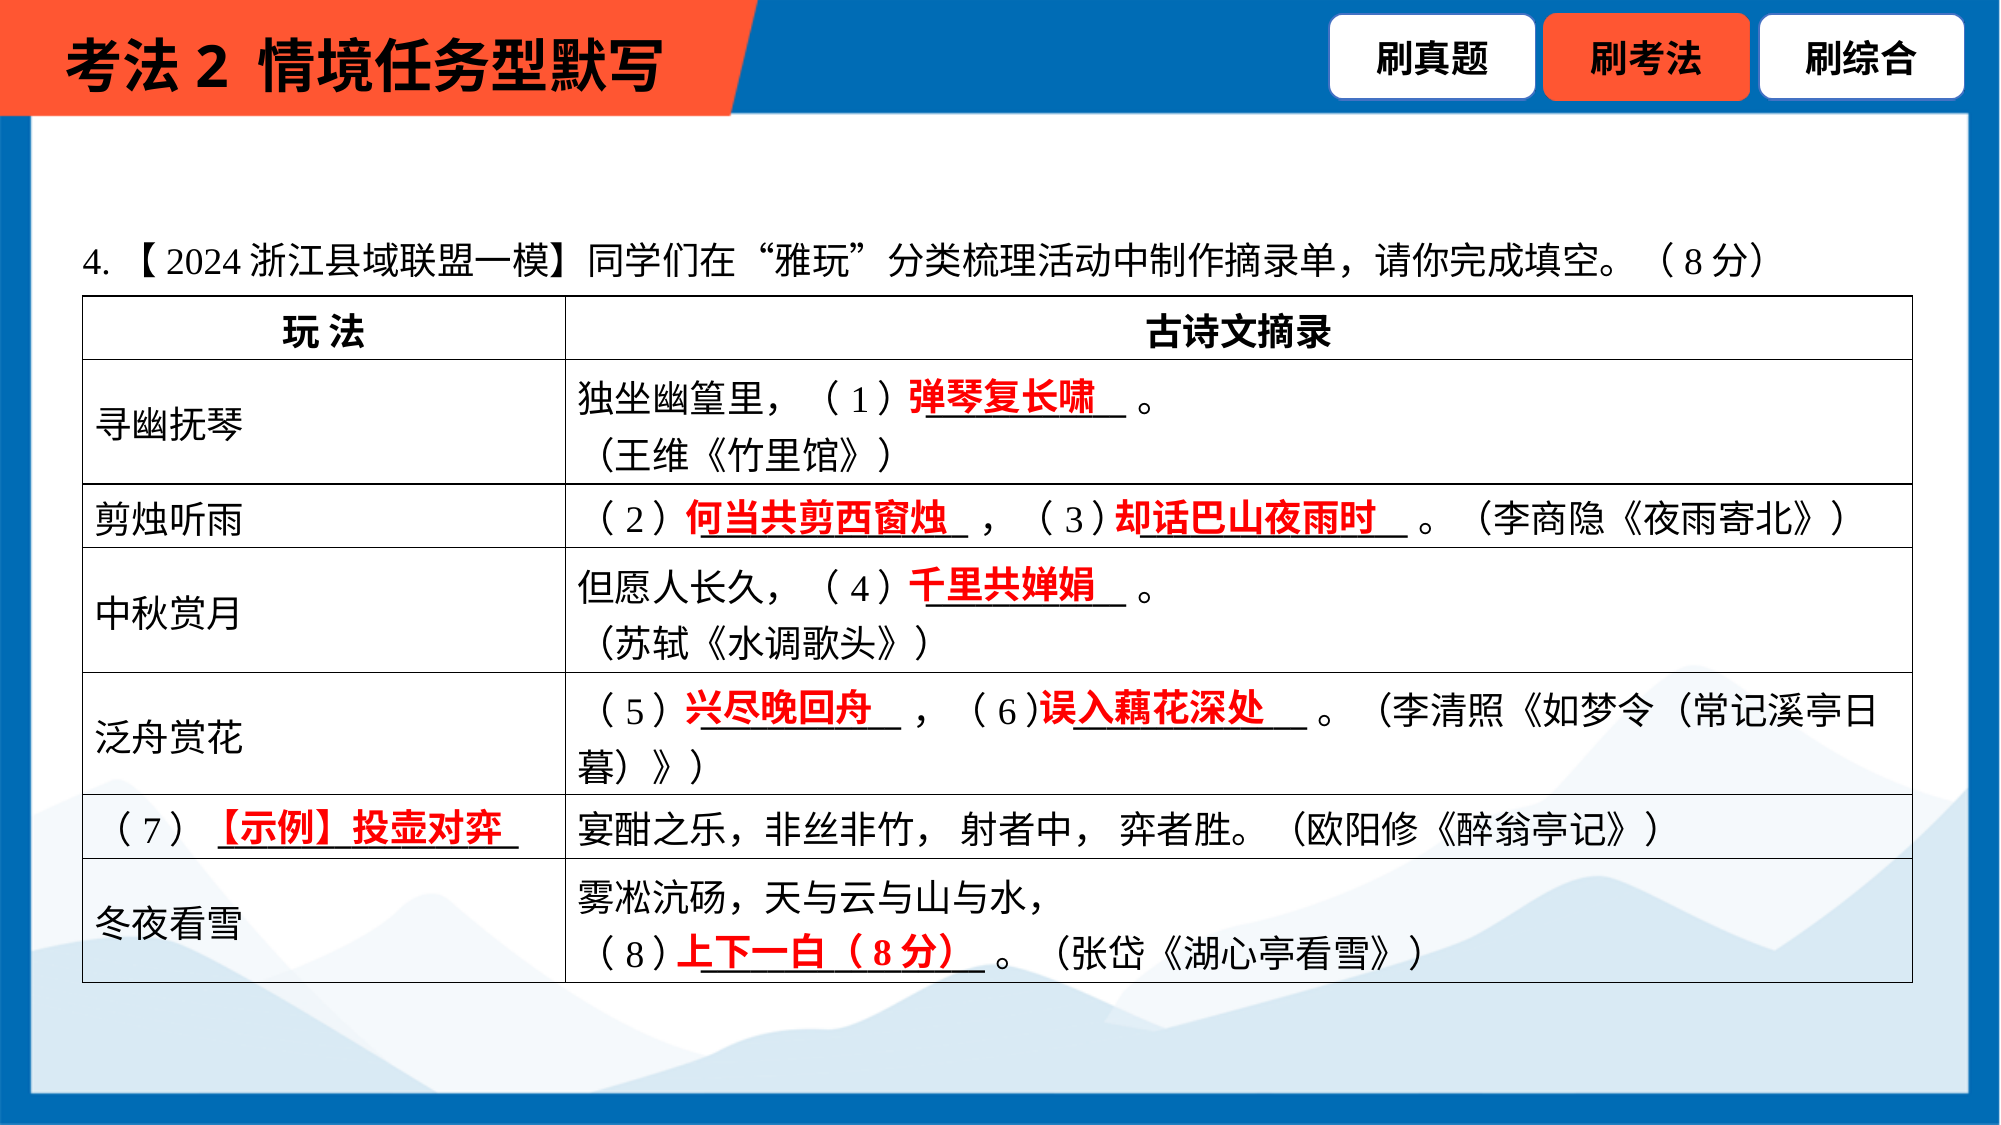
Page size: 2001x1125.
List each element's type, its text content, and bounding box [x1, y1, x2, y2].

text_box 弹琴复长啸 [894, 361, 1110, 413]
text_box 上下一白（8分） [671, 916, 981, 969]
text_box 却话巴山夜雨时 [1101, 482, 1391, 535]
table_cell 雾凇沆砀，天与云与山与水， （8）_________________。（张岱《湖心亭看雪》） [566, 859, 1912, 982]
table_cell （2）________________，（3）________________。（李商隐《夜雨寄北》） [566, 485, 1912, 547]
table_cell （7）__________________ [83, 795, 565, 858]
picture [0, 0, 2000, 1125]
text_box 误入藕花深处 [1026, 673, 1279, 725]
text_box 千里共婵娟 [894, 549, 1110, 602]
table_cell 冬夜看雪 [83, 859, 565, 982]
table_cell 寻幽抚琴 [83, 360, 565, 483]
table_cell （5）____________，（6）______________。（李清照《如梦令（常记溪亭日 暮）》） [566, 673, 1912, 794]
table_cell 中秋赏月 [83, 548, 565, 672]
table_cell 剪烛听雨 [83, 485, 565, 547]
table_header 古诗文摘录 [566, 297, 1912, 359]
text_box 兴尽晚回舟 [671, 673, 887, 725]
table_cell 独坐幽篁里，（1）____________。 （王维《竹里馆》） [566, 360, 1912, 483]
table_cell 泛舟赏花 [83, 673, 565, 794]
table_header 玩 法 [83, 297, 565, 359]
text_box 何当共剪西窗烛 [671, 482, 962, 535]
text_box 【示例】投壶对弈 [188, 792, 517, 845]
text_box 4.【2024浙江县域联盟一模】同学们在“雅玩”分类梳理活动中制作摘录单，请你完成填空。（8分） [82, 217, 1917, 276]
table_cell 但愿人长久，（4）____________。 （苏轼《水调歌头》） [566, 548, 1912, 672]
table_cell 宴酣之乐，非丝非竹， 射者中， 弈者胜。（欧阳修《醉翁亭记》） [566, 795, 1912, 858]
